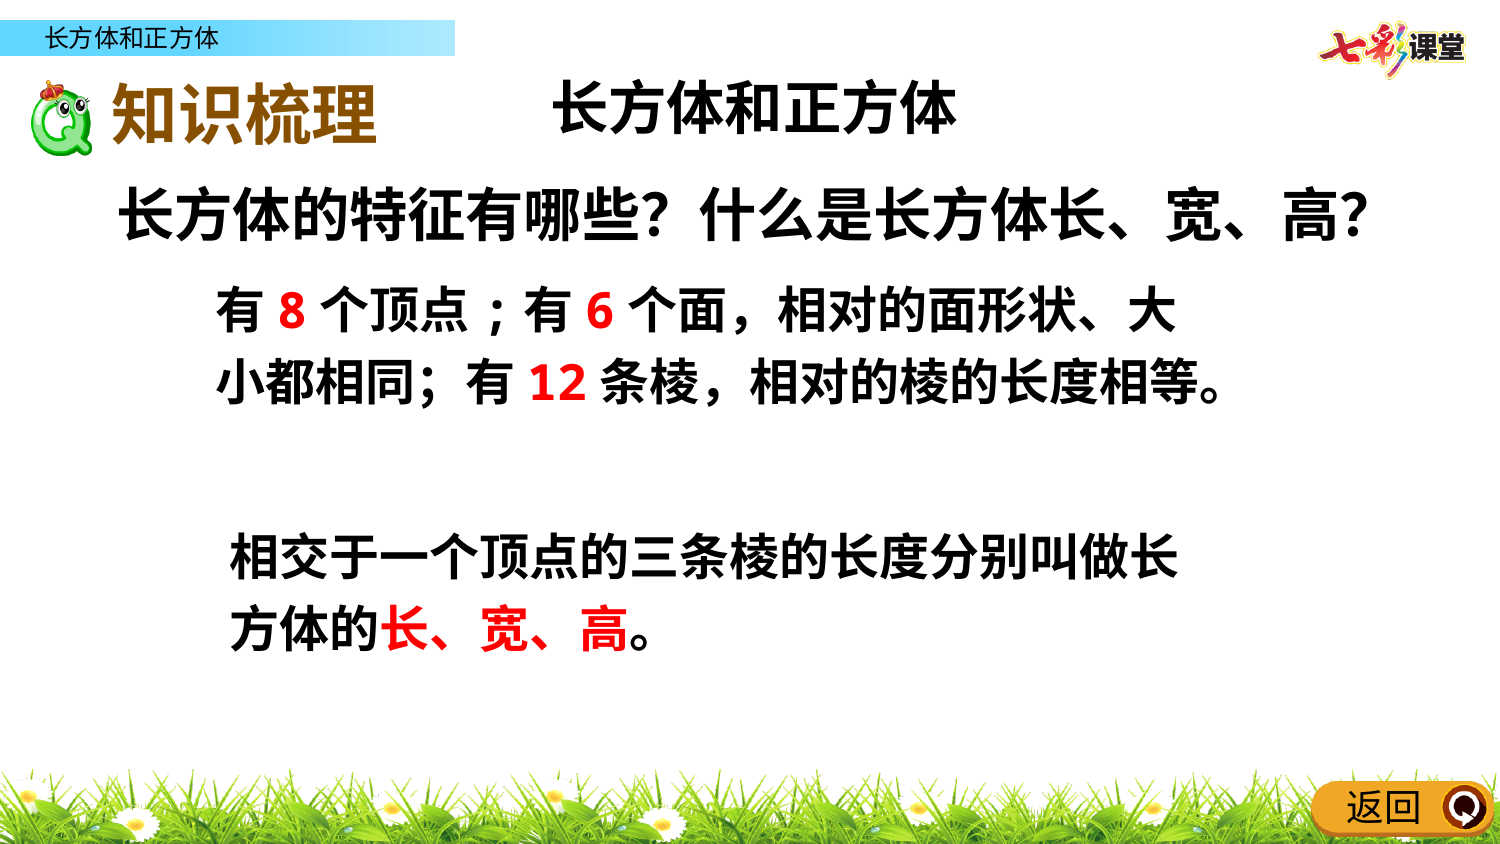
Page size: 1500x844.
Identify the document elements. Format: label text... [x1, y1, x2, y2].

picture [0, 769, 1500, 844]
text_box 长方体的特征有哪些？什么是长方体长、宽、高？ [104, 158, 1379, 254]
picture [1316, 20, 1468, 80]
text_box 长方体和正方体 [539, 65, 1132, 147]
text_box 有8个顶点;有6个面，相对的面形状、大小都相同；有12条棱，相对的棱的长度相等。 [203, 261, 1236, 417]
text_box 知识梳理 [100, 67, 404, 159]
text_box 相交于一个顶点的三条棱的长度分别叫做长方体的长、宽、高。 [218, 507, 1222, 663]
picture [31, 80, 92, 156]
